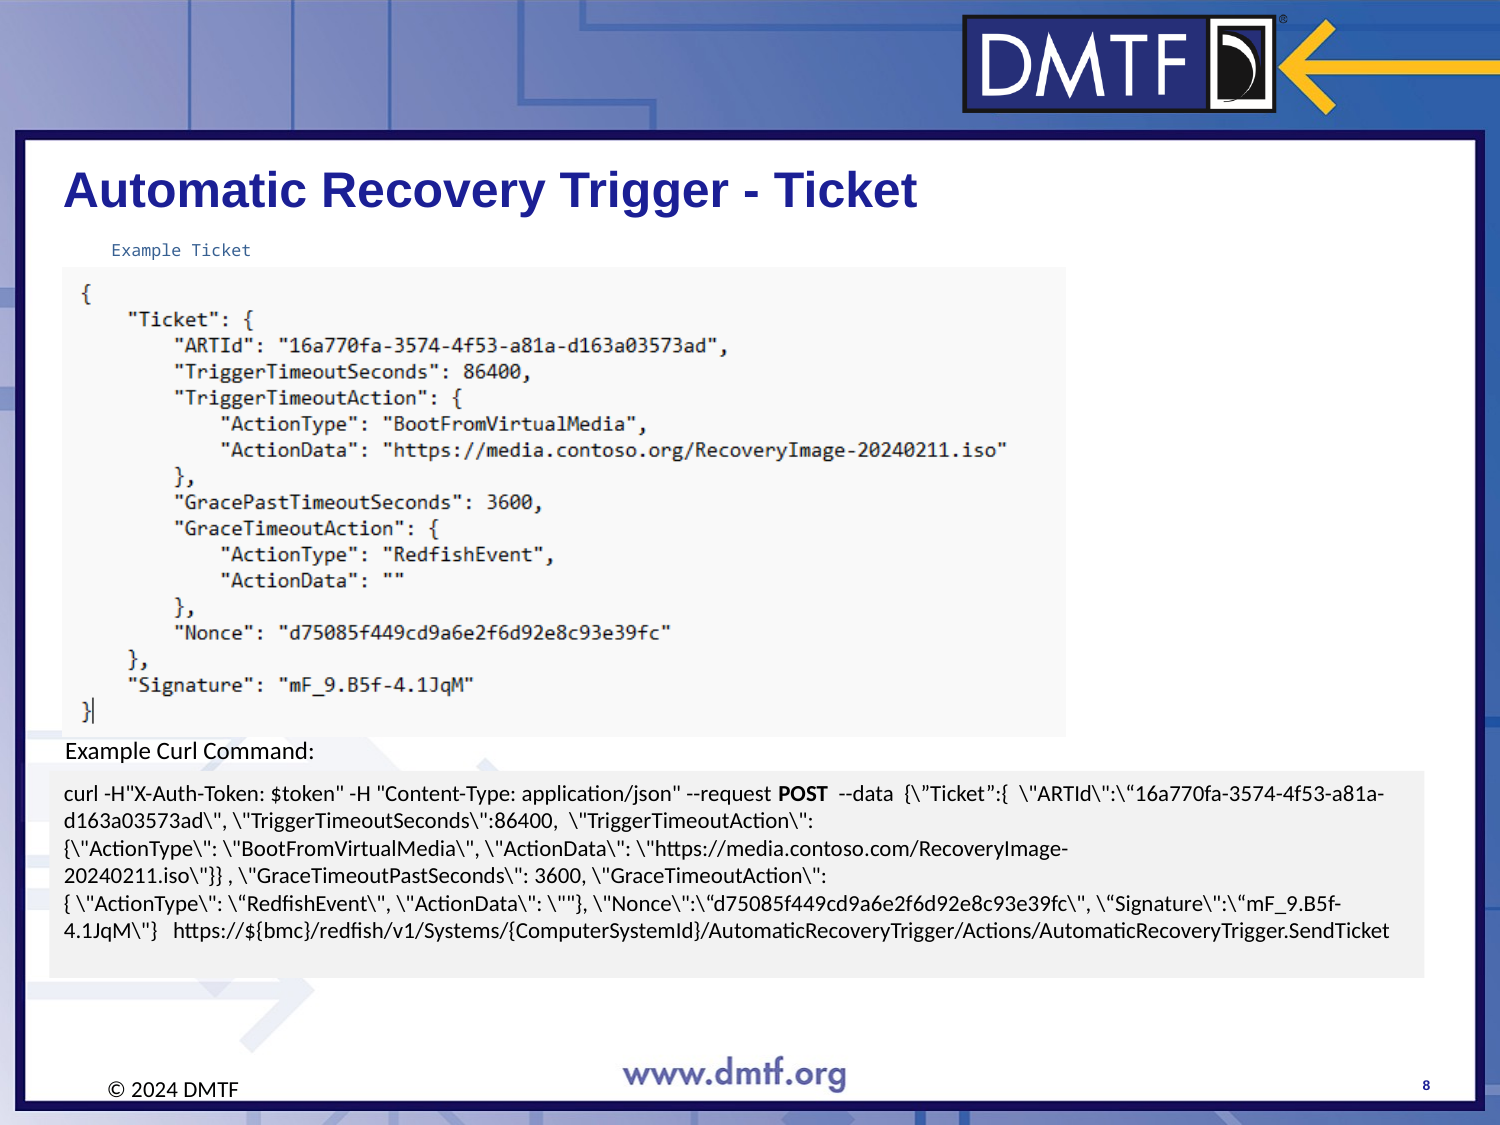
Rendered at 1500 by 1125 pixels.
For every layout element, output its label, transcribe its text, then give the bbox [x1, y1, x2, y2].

text_box © 2024 DMTF [92, 1067, 407, 1110]
text_box Example Curl Command: [50, 727, 331, 770]
slide_number 8 [1407, 1069, 1442, 1095]
text_box curl -H"X-Auth-Token: $token" -H "Content-Type: application/json" --request POST --data {\”Ticket”:{ \"ARTId\":\“16a770fa-3574-4f53-a81a-d163a03573ad\", \"TriggerTimeoutSeconds\":86400, \"TriggerTimeoutAction\": {\"ActionType\": \"BootFromVirtualMedia\", \"ActionData\": \"https://media.contoso.com/RecoveryImage-20240211.iso\"}} , \"GraceTimeoutPastSeconds\": 3600, \"GraceTimeoutAction\": { \"ActionType\": \“RedfishEvent\", \"ActionData\": \""}, \"Nonce\":\“d75085f449cd9a6e2f6d92e8c93e39fc\", \“Signature\":\“mF_9.B5f-4.1JqM\"} https://${bmc}/redfish/v1/Systems/{ComputerSystemId}/AutomaticRecoveryTrigger/Actions/AutomaticRecoveryTrigger.SendTicket [49, 770, 1425, 978]
picture [0, 0, 1500, 1125]
title Automatic Recovery Trigger - Ticket [62, 157, 1106, 279]
text_box Example Ticket [96, 232, 297, 266]
